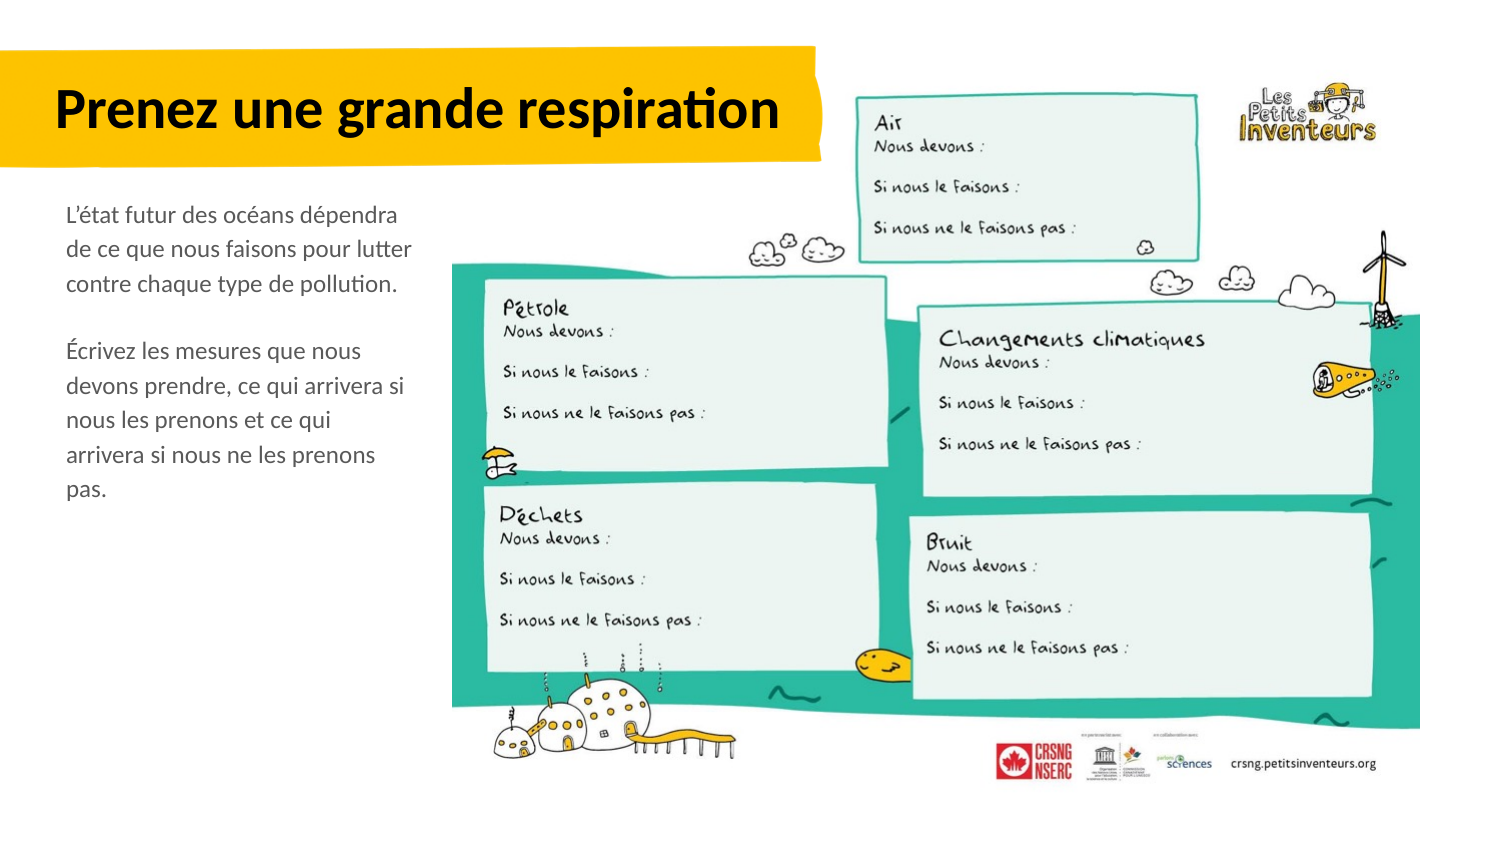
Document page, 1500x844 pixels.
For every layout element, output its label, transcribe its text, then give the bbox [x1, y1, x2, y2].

picture [0, 41, 1420, 803]
list L’état futur des océans dépendra de ce que nous faisons pour lutter contre chaque type de pollution. Écrivez les mesures que nous devons prendre, ce qui arrivera si nous les prenons et ce qui arrivera si nous ne les prenons pas. [51, 178, 430, 472]
